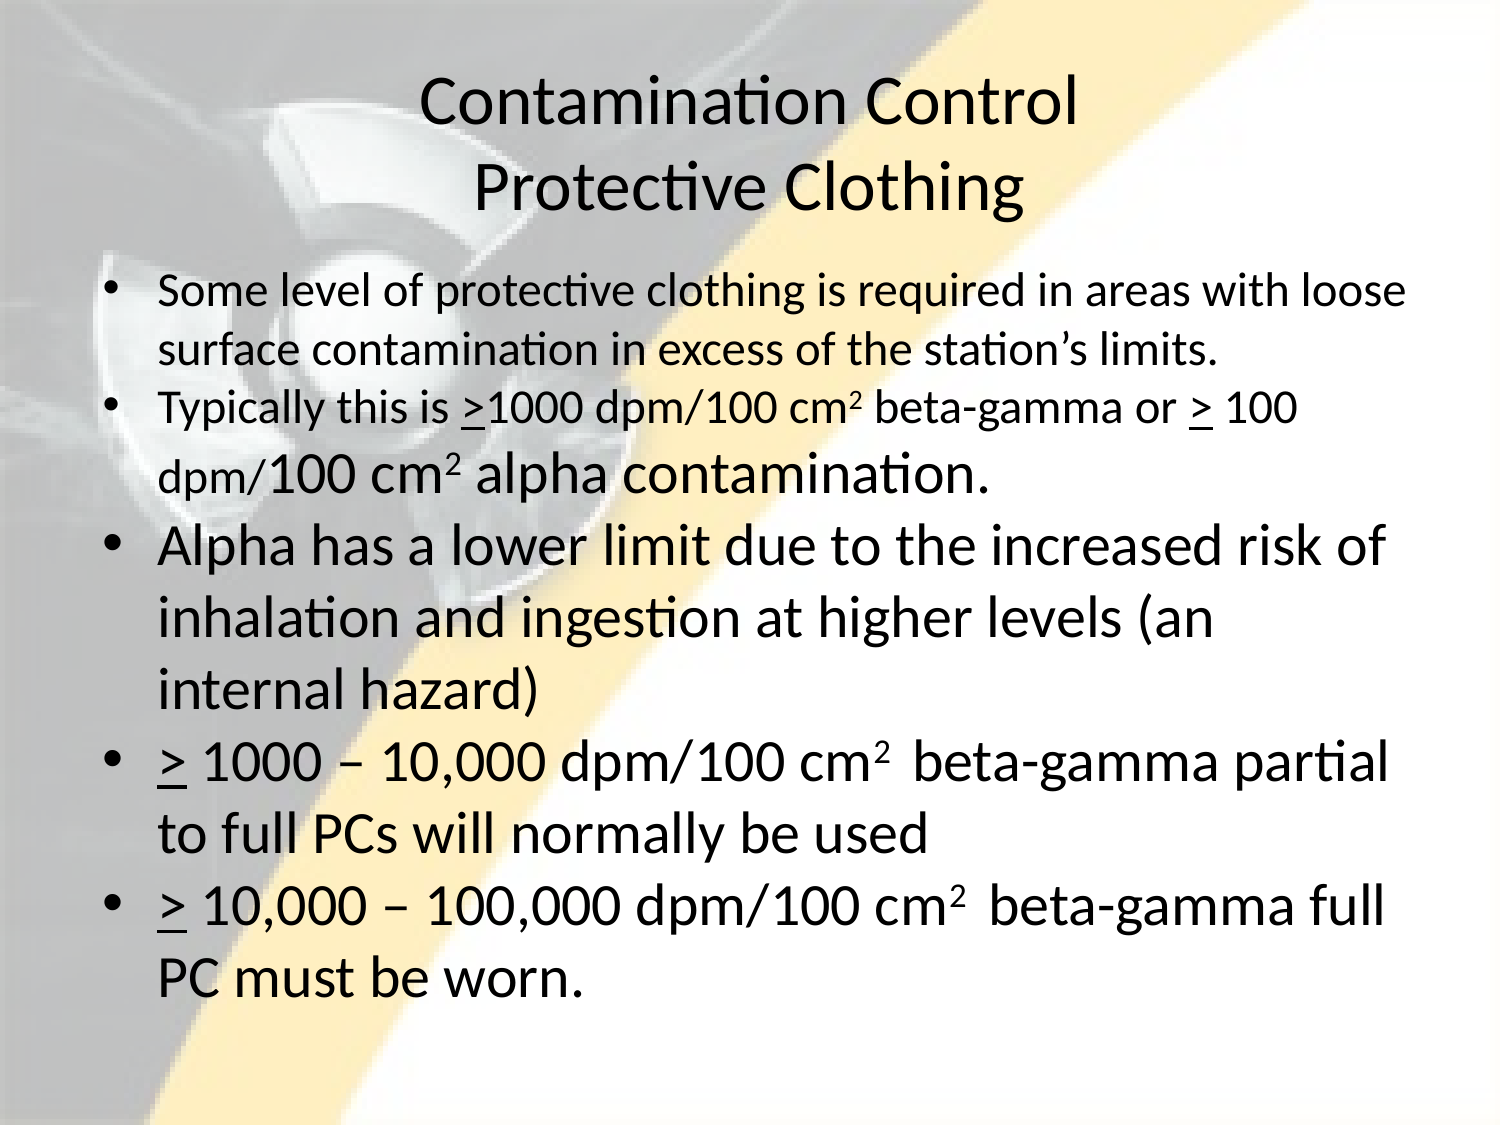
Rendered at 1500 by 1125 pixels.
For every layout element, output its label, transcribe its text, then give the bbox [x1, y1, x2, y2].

title Contamination Control Protective Clothing [75, 45, 1425, 233]
list Some level of protective clothing is required in areas with loose surface contamination in excess of the station’s limits. Typically this is >1000 dpm/100 cm2 beta-gamma or > 100 dpm/100 cm2 alpha contamination. Alpha has a lower limit due to the increased risk of inhalation and ingestion at higher levels (an internal hazard) > 1000 – 10,000 dpm/100 cm2 beta-gamma partial to full PCs will normally be used > 10,000 – 100,000 dpm/100 cm2 beta-gamma full PC must be worn. [87, 249, 1425, 1025]
